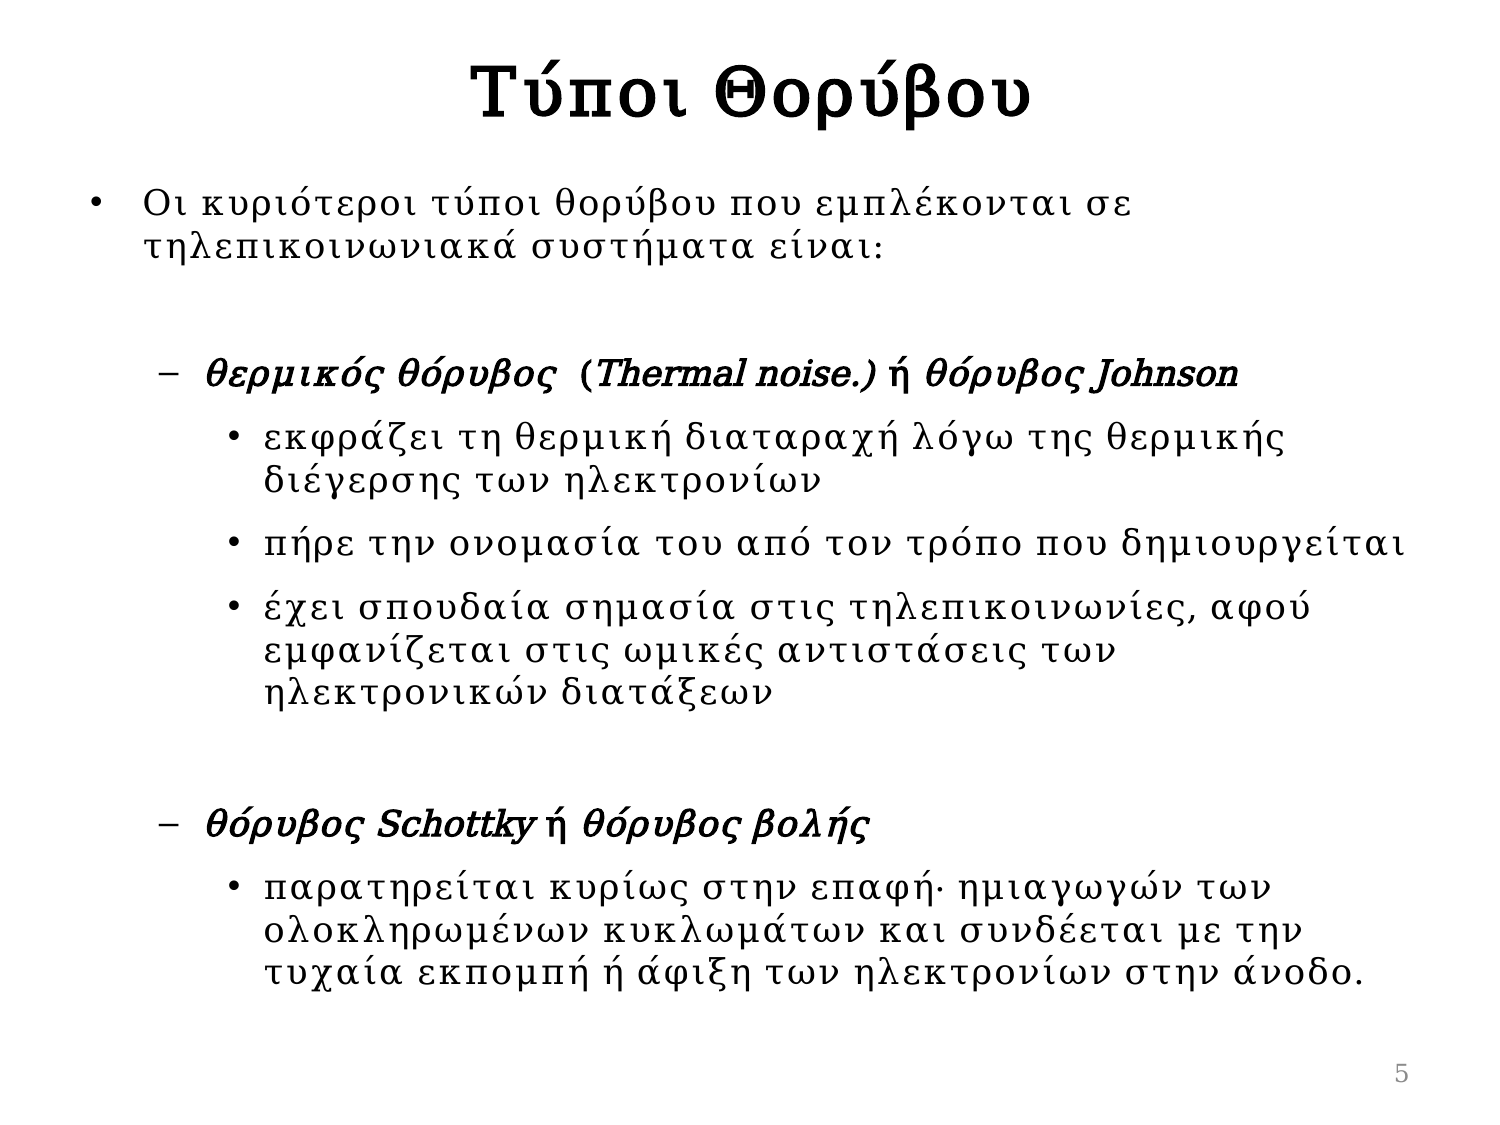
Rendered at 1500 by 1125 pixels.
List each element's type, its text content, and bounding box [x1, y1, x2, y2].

slide_number 5 [1222, 1042, 1425, 1103]
title Τύποι Θορύβου [75, 19, 1425, 159]
list Οι κυριότεροι τύποι θορύβου που εμπλέκονται σε τηλεπικοινωνιακά συστήματα είναι: θερμικός θόρυβος (Thermal noise.) ή θόρυβος Johnson εκφράζει τη θερμική διαταραχή λόγω της θερμικής διέγερσης των ηλεκτρονίων πήρε την ονομασία του από τον τρόπο που δημιουργείται έχει σπουδαία σημασία στις τηλεπικοινωνίες, αφού εμφανίζεται στις ωμικές αντιστάσεις των ηλεκτρονικών διατάξεων θόρυβος Schottky ή θόρυβος βολής παρατηρείται κυρίως στην επαφή· ημιαγωγών των ολοκληρωμένων κυκλωμάτων και συνδέεται με την τυχαία εκπομπή ή άφιξη των ηλεκτρονίων στην άνοδο. [75, 172, 1425, 1024]
